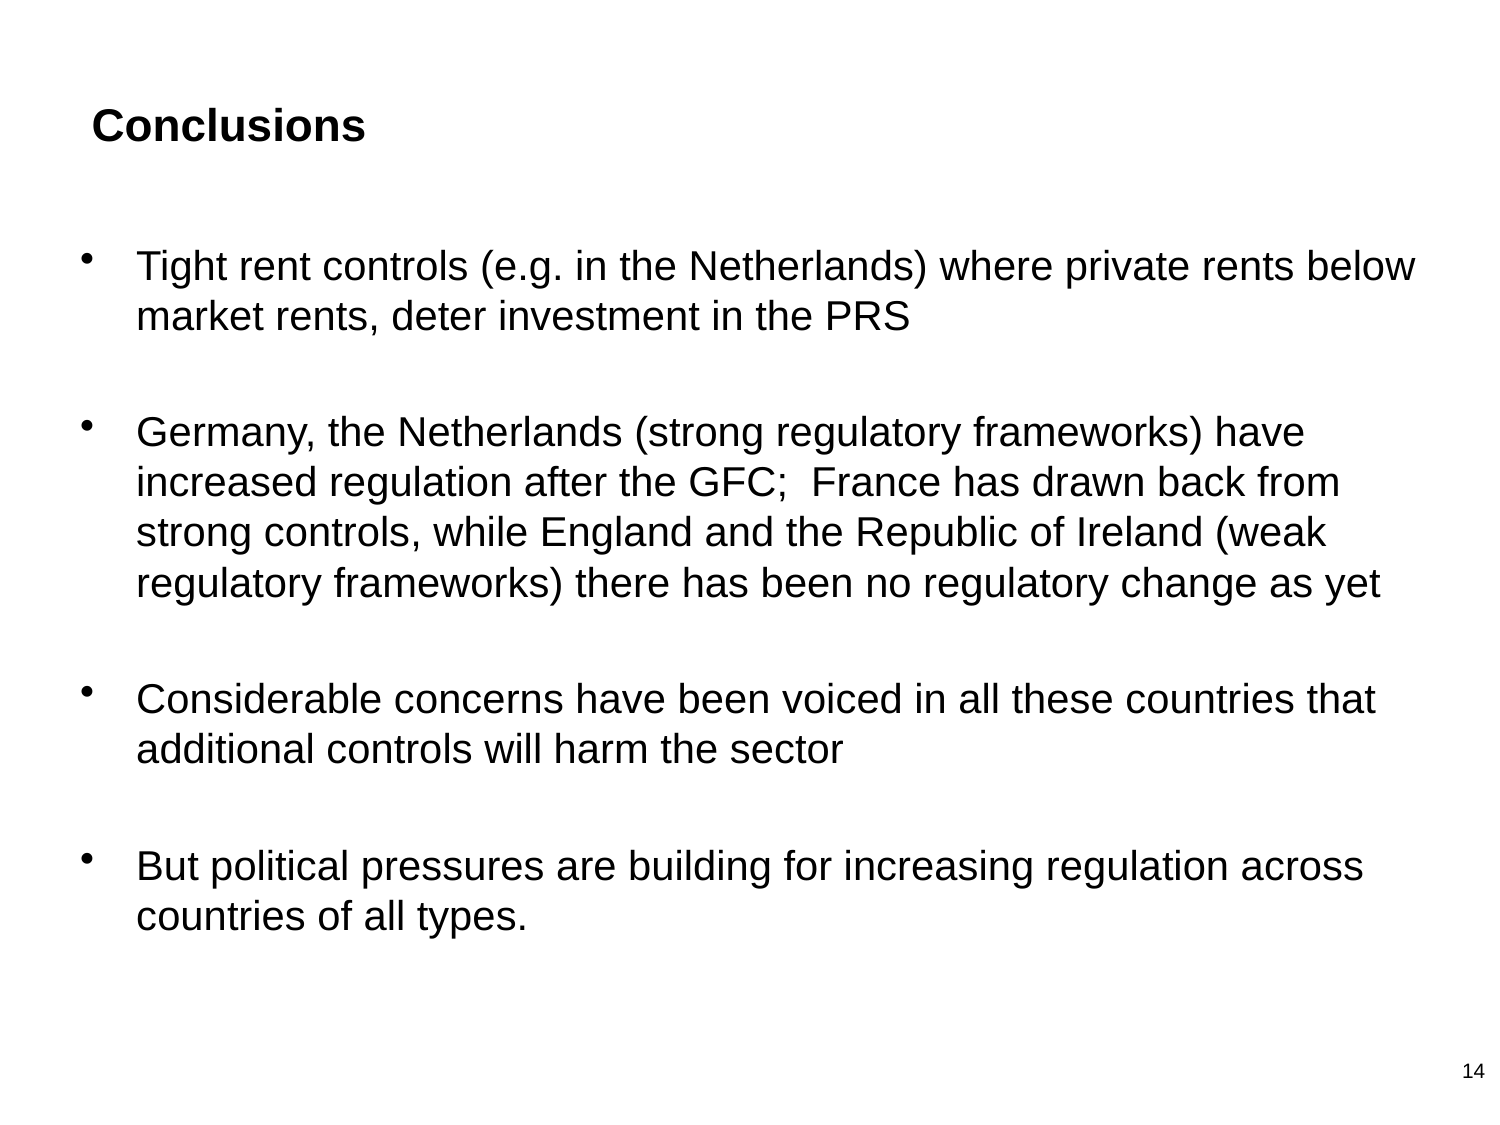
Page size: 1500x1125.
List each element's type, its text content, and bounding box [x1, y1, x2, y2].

list Tight rent controls (e.g. in the Netherlands) where private rents below market rents, deter investment in the PRS Germany, the Netherlands (strong regulatory frameworks) have increased regulation after the GFC; France has drawn back from strong controls, while England and the Republic of Ireland (weak regulatory frameworks) there has been no regulatory change as yet Considerable concerns have been voiced in all these countries that additional controls will harm the sector But political pressures are building for increasing regulation across countries of all types. [64, 172, 1447, 1035]
title Conclusions [76, 54, 1376, 192]
slide_number 14 [1187, 1050, 1500, 1125]
